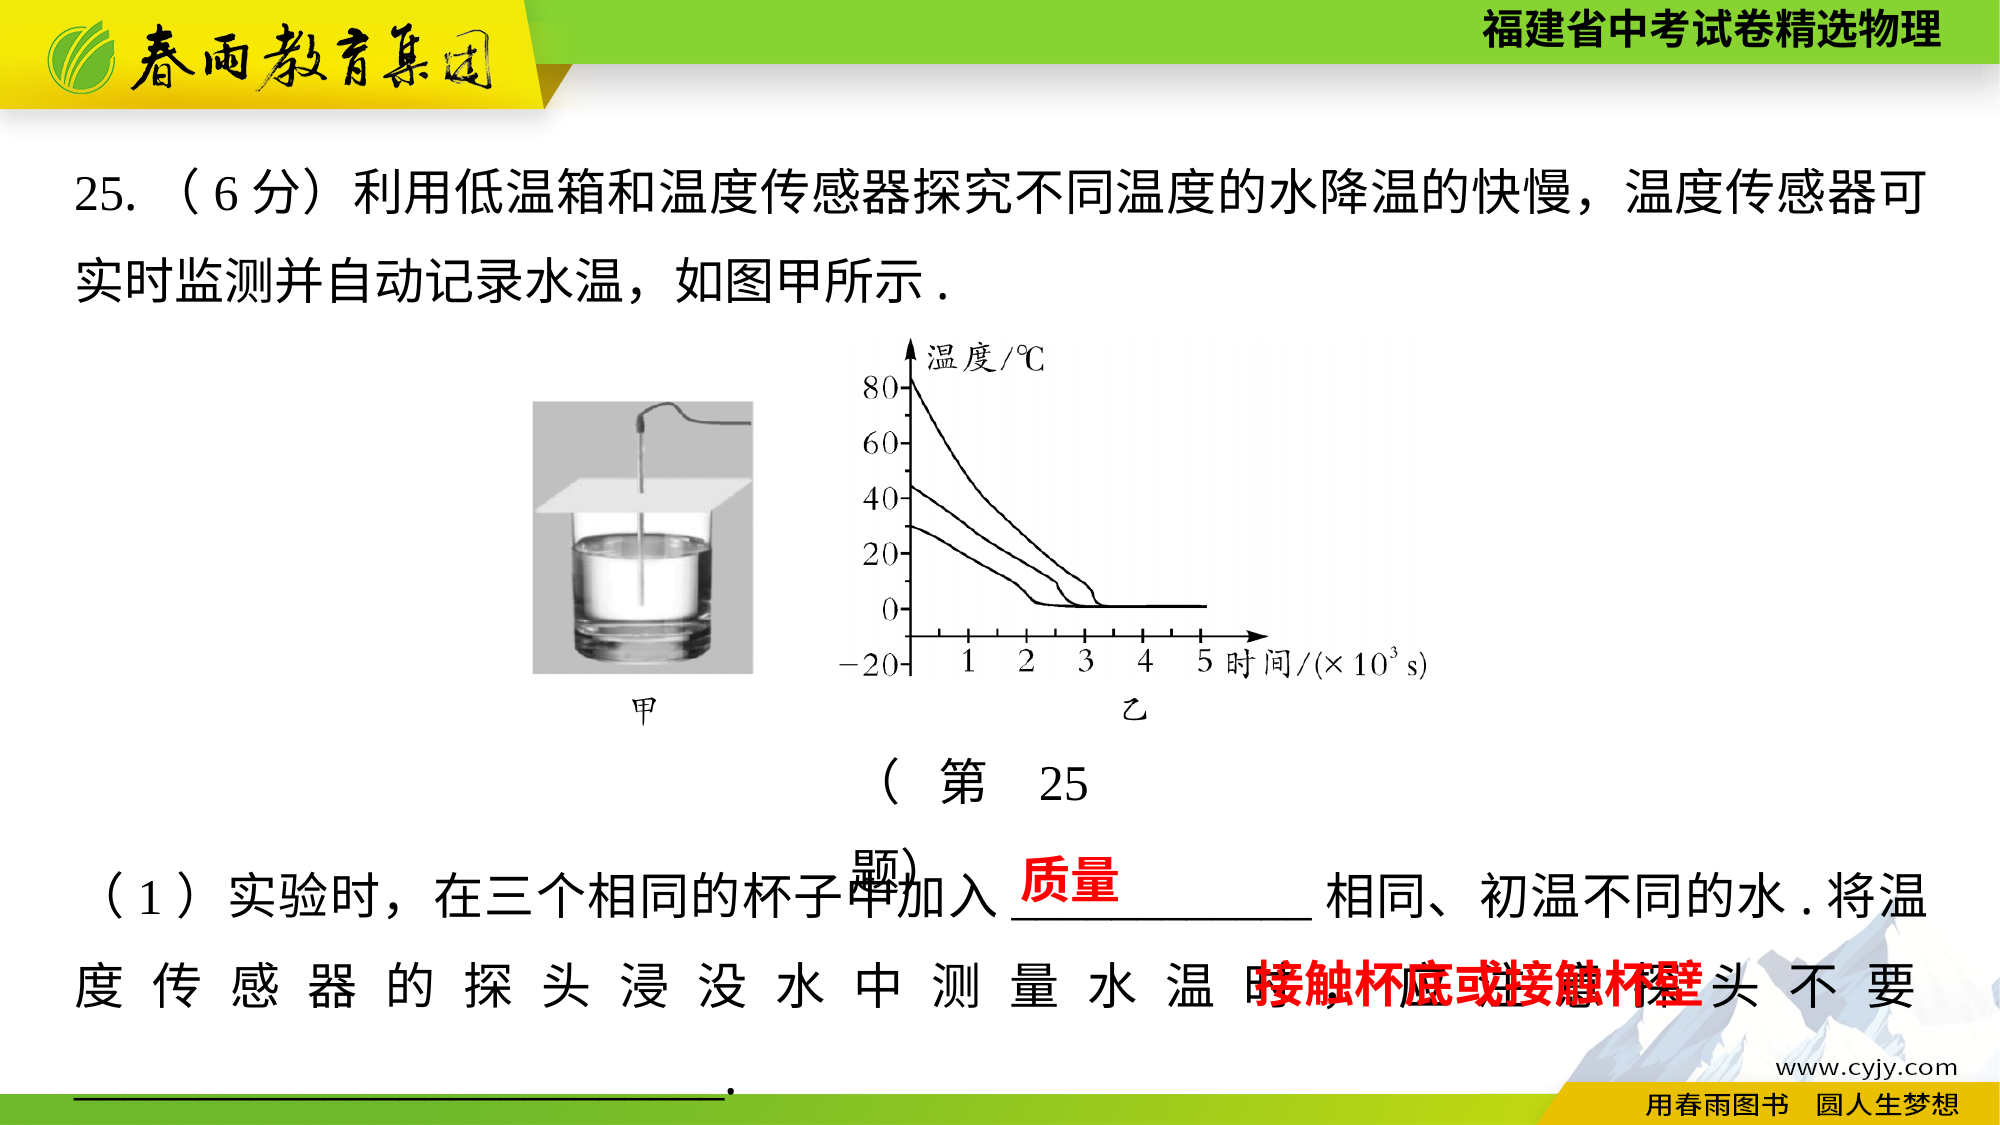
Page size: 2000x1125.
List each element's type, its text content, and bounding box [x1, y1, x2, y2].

picture [0, 0, 2000, 1125]
text_box （第25题） [835, 735, 1116, 818]
text_box 质量 [1005, 840, 1186, 916]
list 25.（6分）利用低温箱和温度传感器探究不同温度的水降温的快慢，温度传感器可实时监测并自动记录水温，如图甲所示. （1）实验时，在三个相同的杯子中加入____________相同、初温不同的水.将温度传感器的探头浸没水中测量水温时，应注意探头不要__________________________. [59, 122, 1944, 1032]
text_box 接触杯底或接触杯壁 [1239, 915, 1770, 1021]
